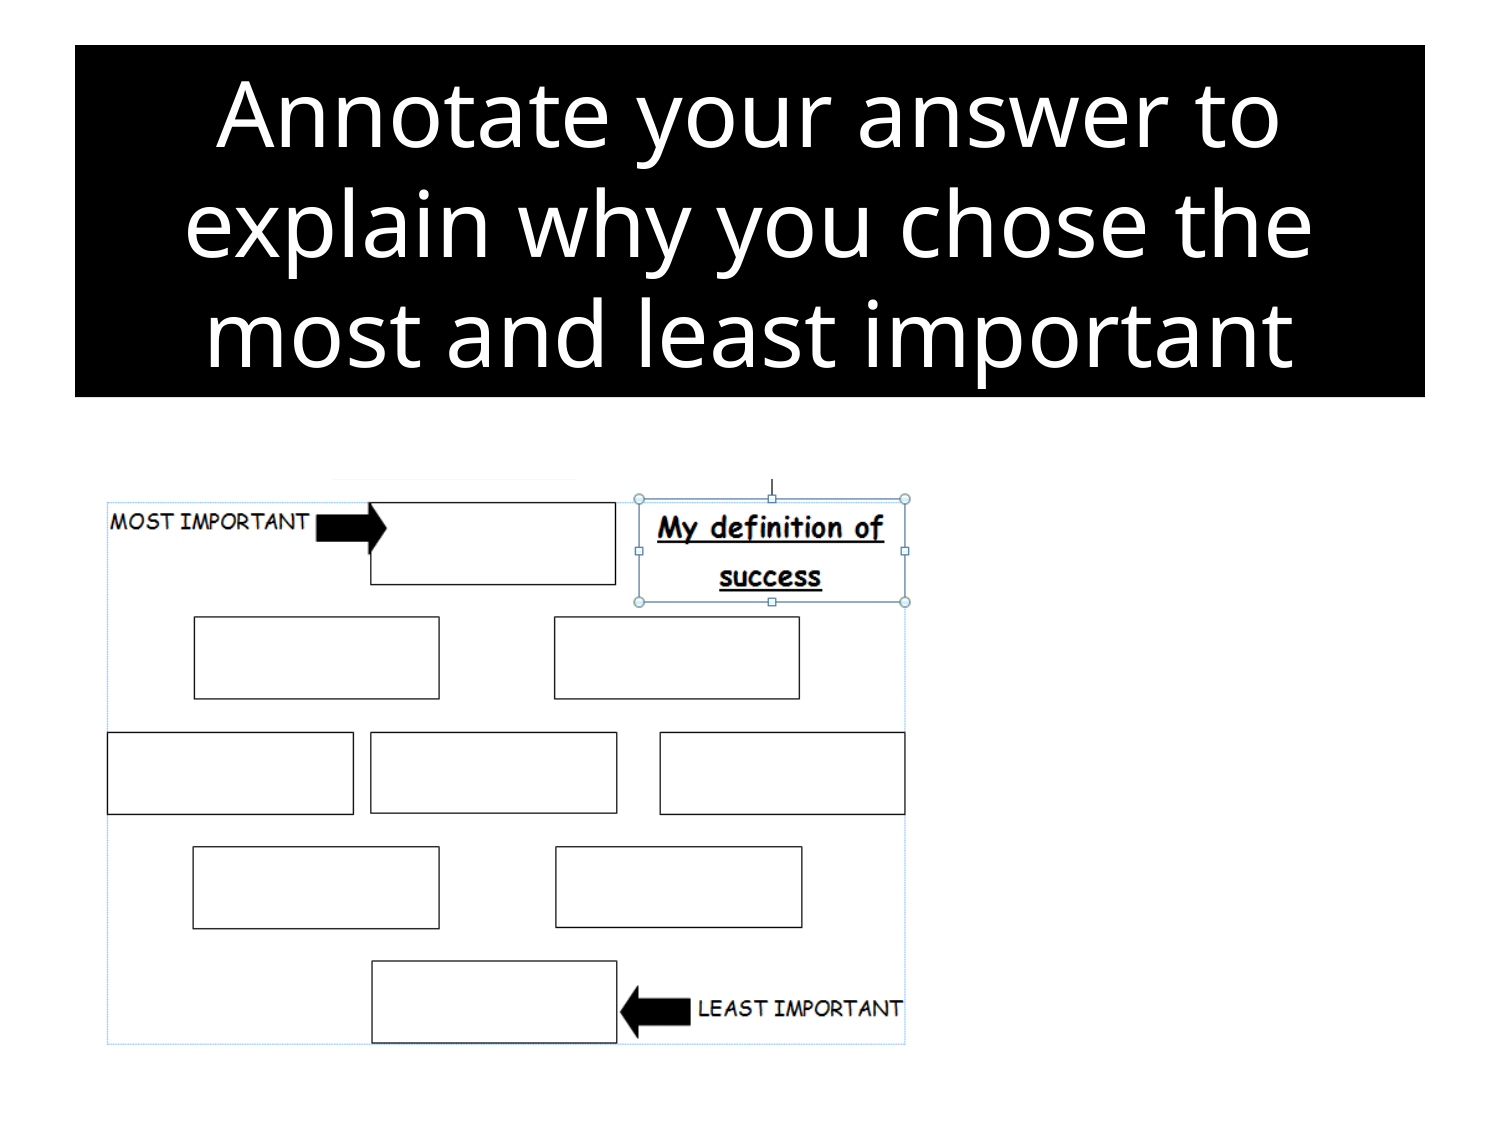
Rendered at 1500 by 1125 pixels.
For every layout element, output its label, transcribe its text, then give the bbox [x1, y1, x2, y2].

picture [100, 479, 928, 1059]
title Annotate your answer to explain why you chose the most and least important [75, 45, 1425, 398]
